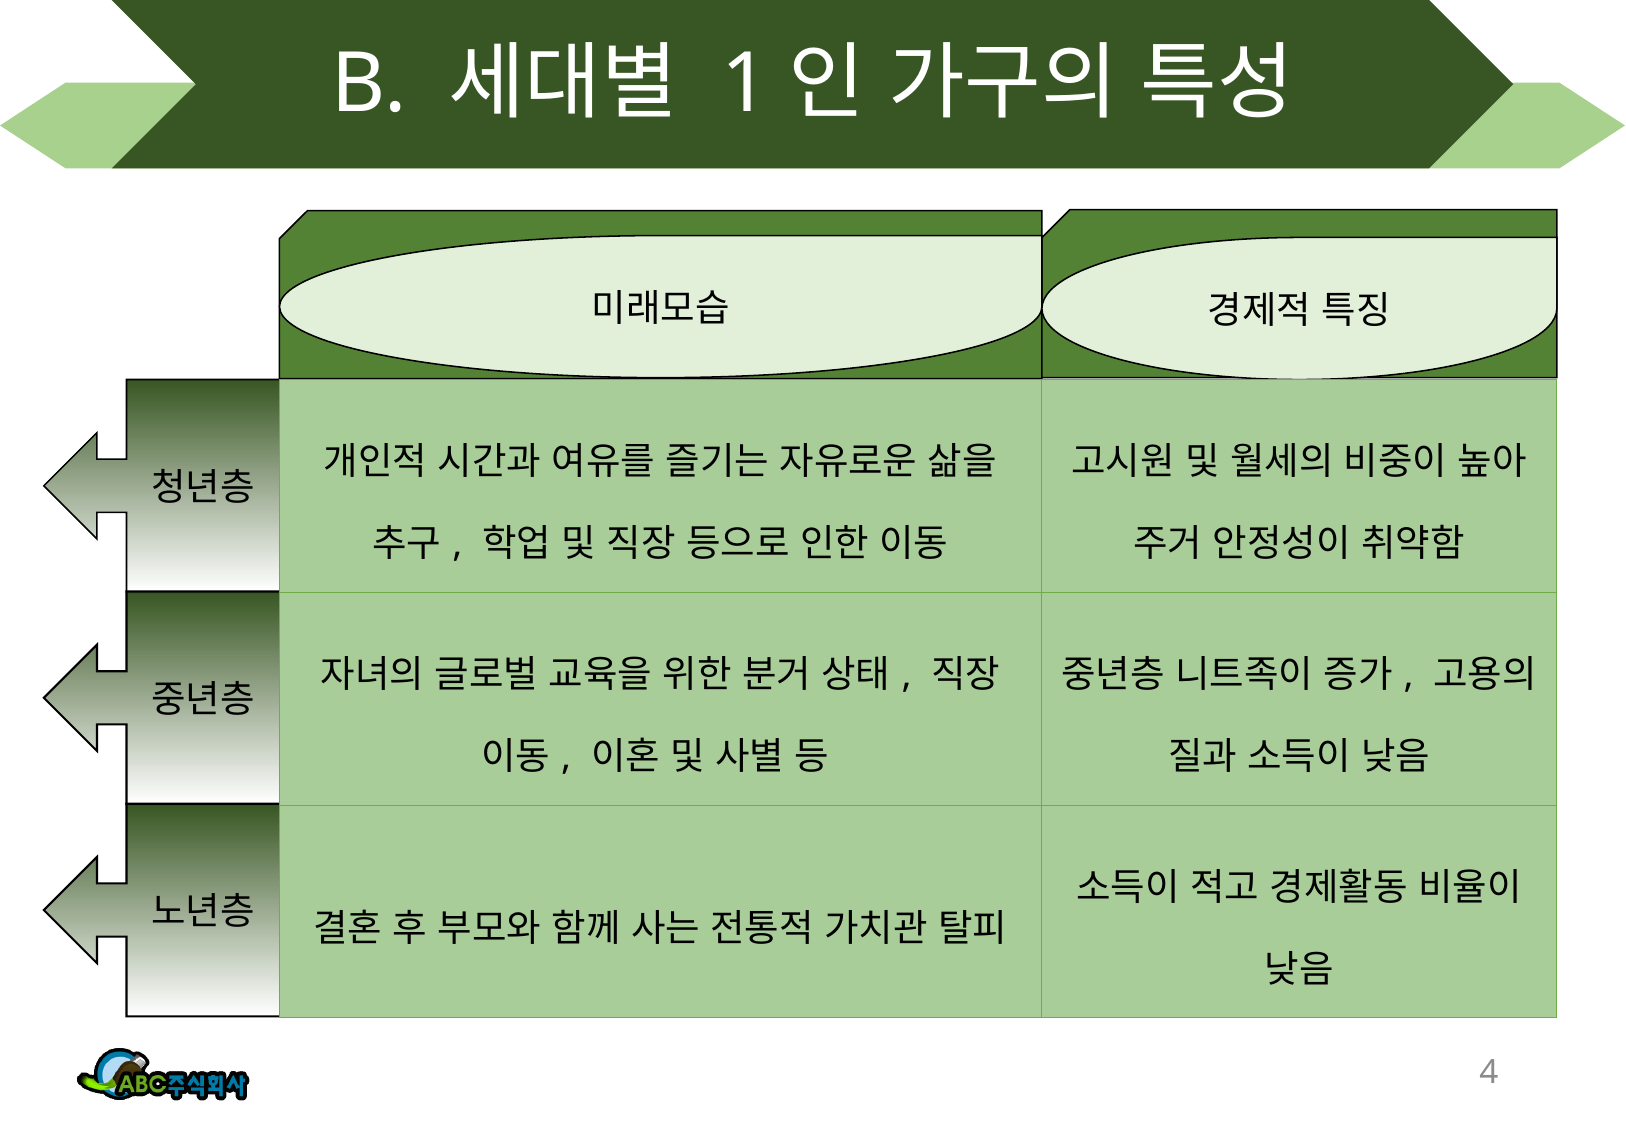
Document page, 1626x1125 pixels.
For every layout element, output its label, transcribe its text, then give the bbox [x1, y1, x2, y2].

picture [69, 1042, 254, 1104]
table_cell 결혼 후 부모와 함께 사는 전통적 가치관 탈피 [280, 806, 1041, 1017]
table_cell 자녀의 글로벌 교육을 위한 분거 상태, 직장 이동, 이혼 및 사별 등 [280, 593, 1041, 805]
text_box [714, 316, 1041, 379]
slide_number 4 [1147, 1042, 1514, 1103]
table_cell 소득이 적고 경제활동 비율이 낮음 [1042, 806, 1556, 1017]
text_box 청년층 [42, 378, 279, 590]
text_box 미래모습 [278, 234, 1043, 379]
text_box [279, 210, 1042, 300]
text_box [279, 314, 607, 379]
title B. 세대별 1인 가구의 특성 [0, 0, 1625, 169]
table_cell 중년층 니트족이 증가, 고용의 질과 소득이 낮음 [1042, 593, 1556, 805]
text_box [1043, 209, 1557, 297]
text_box 노년층 [42, 802, 279, 1018]
table_header 개인적 시간과 여유를 즐기는 자유로운 삶을 추구, 학업 및 직장 등으로 인한 이동 [280, 380, 1041, 592]
text_box 중년층 [42, 590, 279, 802]
text_box [1381, 318, 1557, 378]
text_box [1041, 315, 1218, 378]
table_header 고시원 및 월세의 비중이 높아 주거 안정성이 취약함 [1042, 380, 1556, 592]
text_box 경제적 특징 [1040, 236, 1558, 379]
